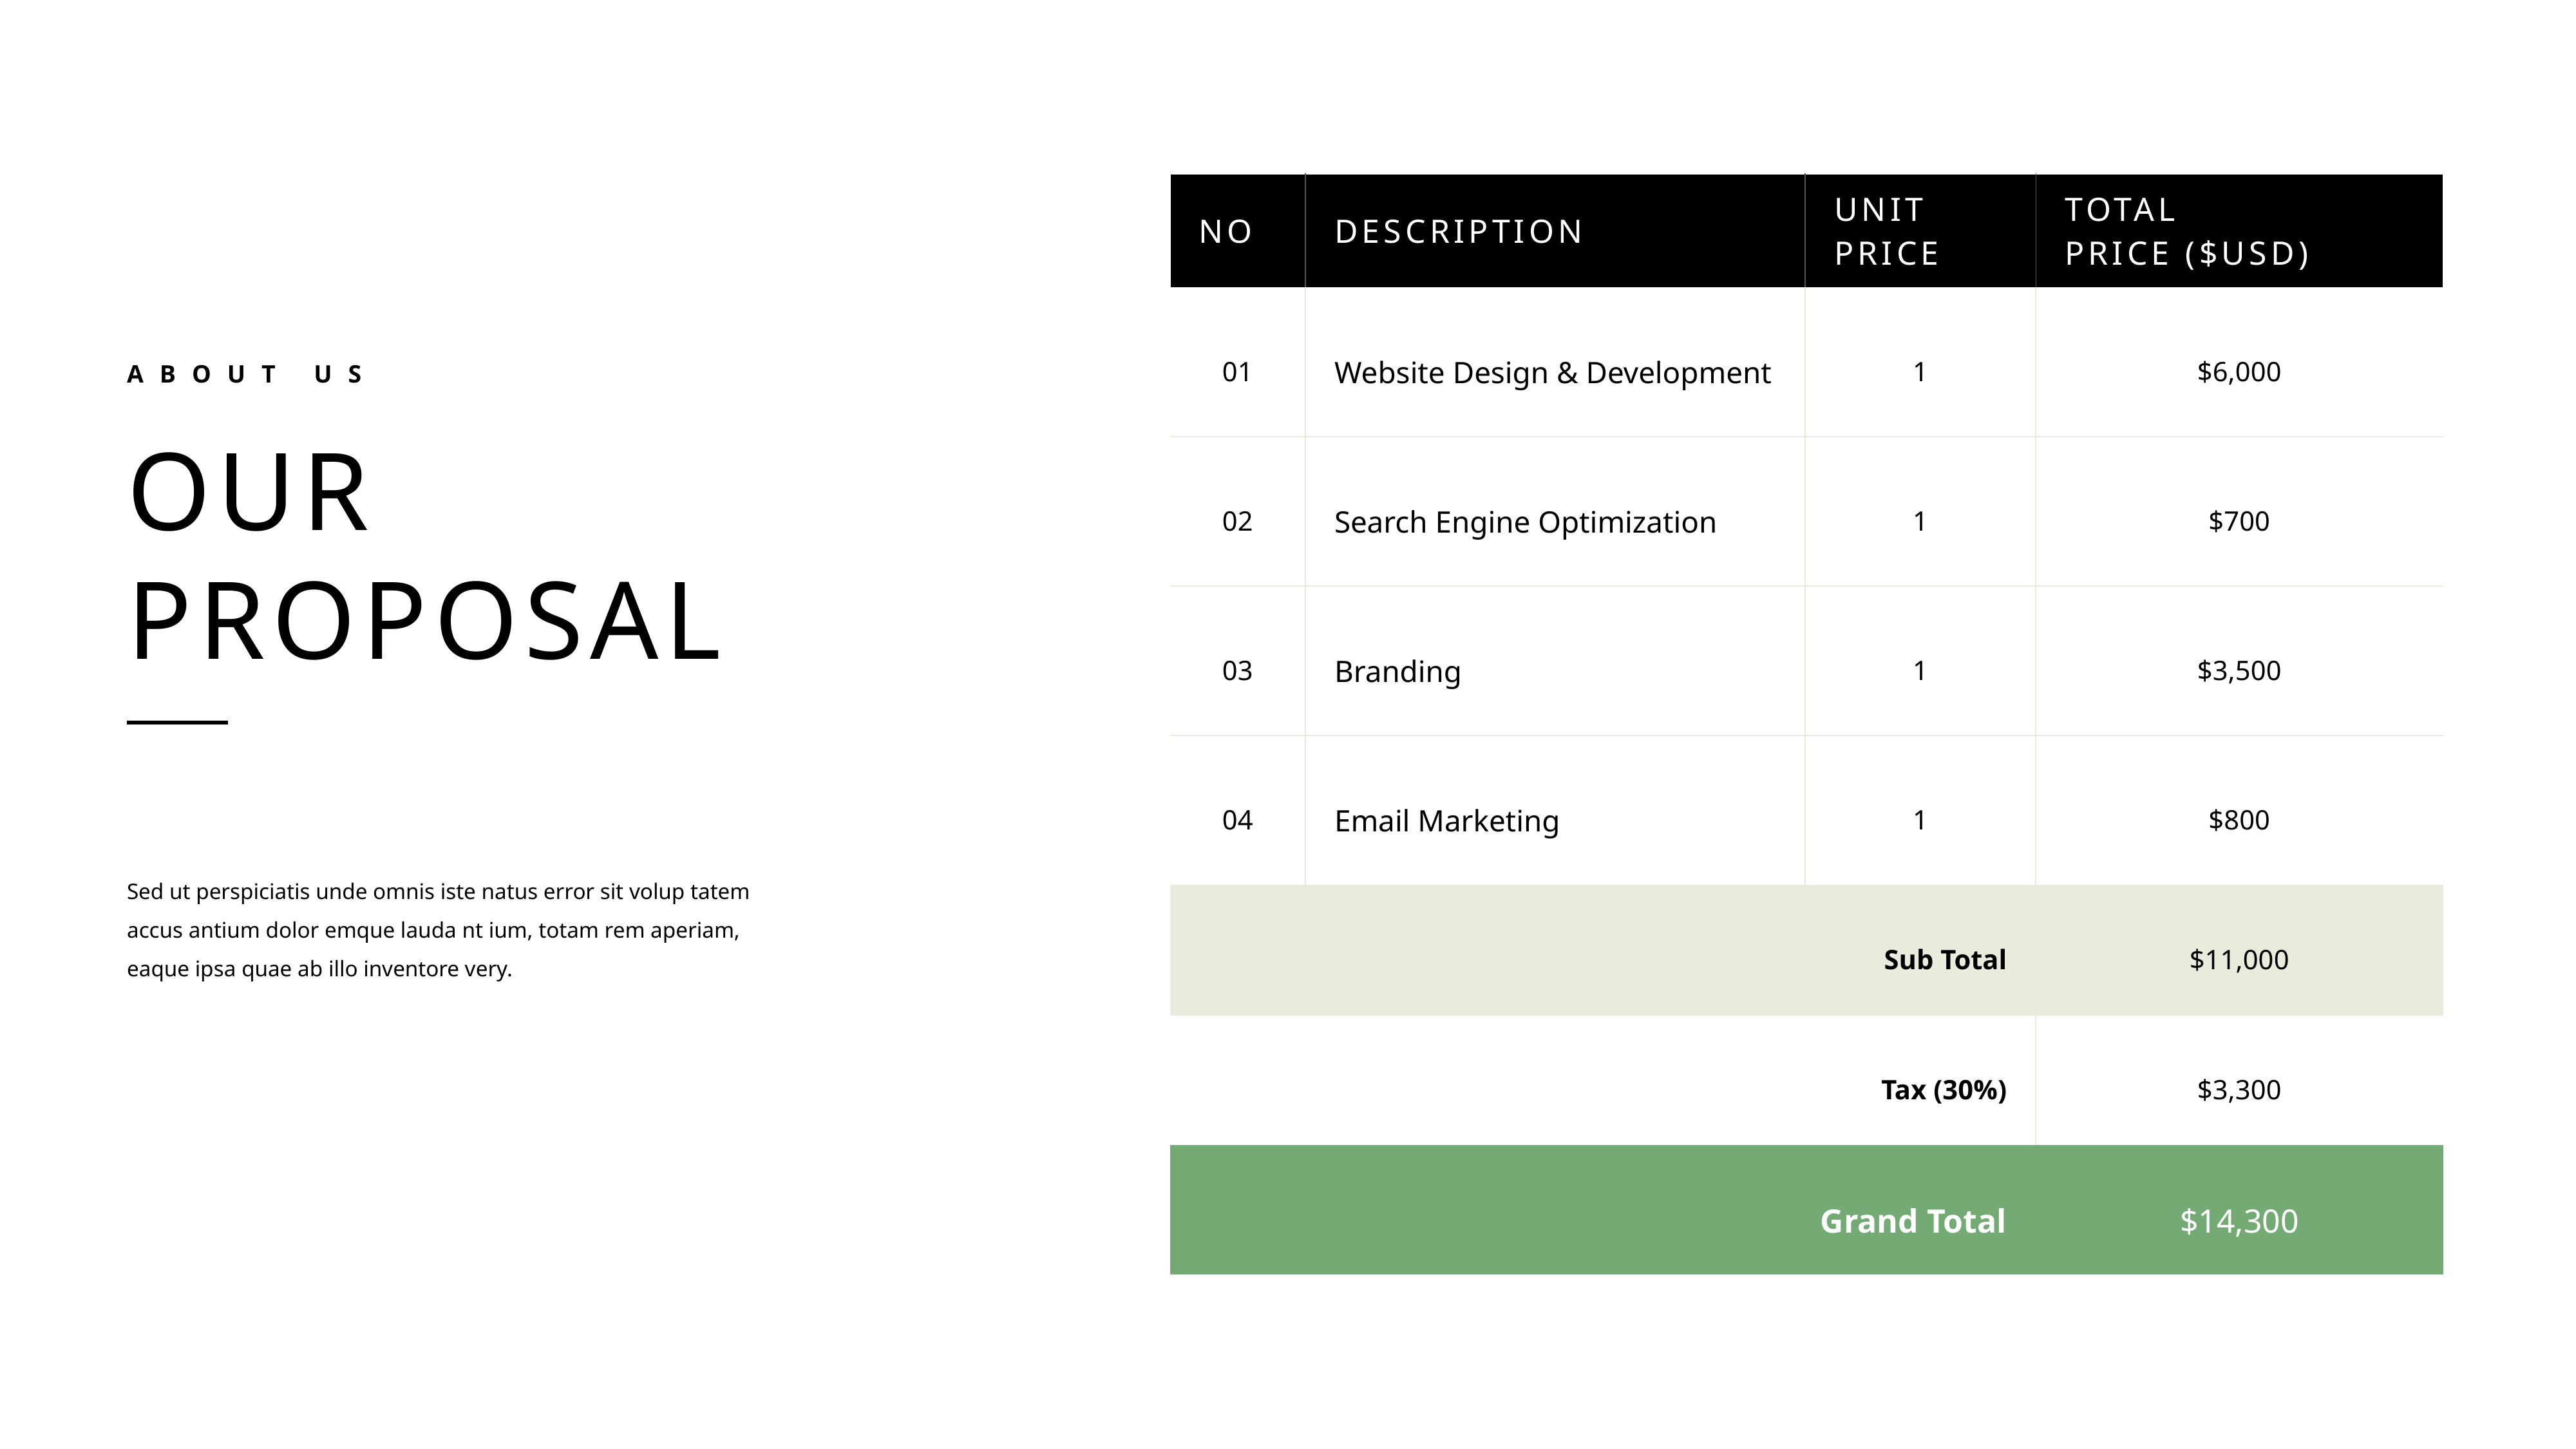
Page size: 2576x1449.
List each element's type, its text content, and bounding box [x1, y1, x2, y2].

table_cell 1 [1806, 287, 2035, 436]
table_cell $3,300 [2036, 1016, 2443, 1145]
table_cell 01 [1170, 287, 1305, 436]
table_cell $11,000 [2036, 886, 2443, 1014]
table_cell $14,300 [2036, 1145, 2443, 1274]
table_header No [1171, 175, 1305, 287]
table_cell 1 [1806, 587, 2035, 735]
table_cell Branding [1306, 587, 1804, 735]
table_cell Email Marketing [1306, 736, 1804, 885]
table_cell Tax (30%) [1170, 1016, 2035, 1145]
table_cell Website Design & Development [1306, 287, 1804, 436]
table_cell Sub Total [1170, 886, 2035, 1014]
table_cell 02 [1170, 437, 1305, 585]
table_cell $6,000 [2036, 287, 2443, 436]
table_cell 1 [1806, 437, 2035, 585]
table_cell 04 [1170, 736, 1305, 885]
table_cell Search Engine Optimization [1306, 437, 1804, 585]
table_header Unit Price [1806, 175, 2036, 287]
text_box Our Proposal [127, 422, 784, 681]
table_cell $3,500 [2036, 587, 2443, 735]
table_cell Grand Total [1170, 1145, 2035, 1274]
table_cell 1 [1806, 736, 2035, 885]
table_cell $800 [2036, 736, 2443, 885]
table_cell $700 [2036, 437, 2443, 585]
table_header Total Price ($USD) [2036, 175, 2443, 287]
text_box About us [127, 359, 784, 388]
table_cell 03 [1170, 587, 1305, 735]
table_header Description [1306, 175, 1804, 287]
text_box Sed ut perspiciatis unde omnis iste natus error sit volup tatem accus antium dolor emque lauda nt ium, totam rem aperiam, eaque ipsa quae ab illo inventore very. [127, 865, 784, 981]
